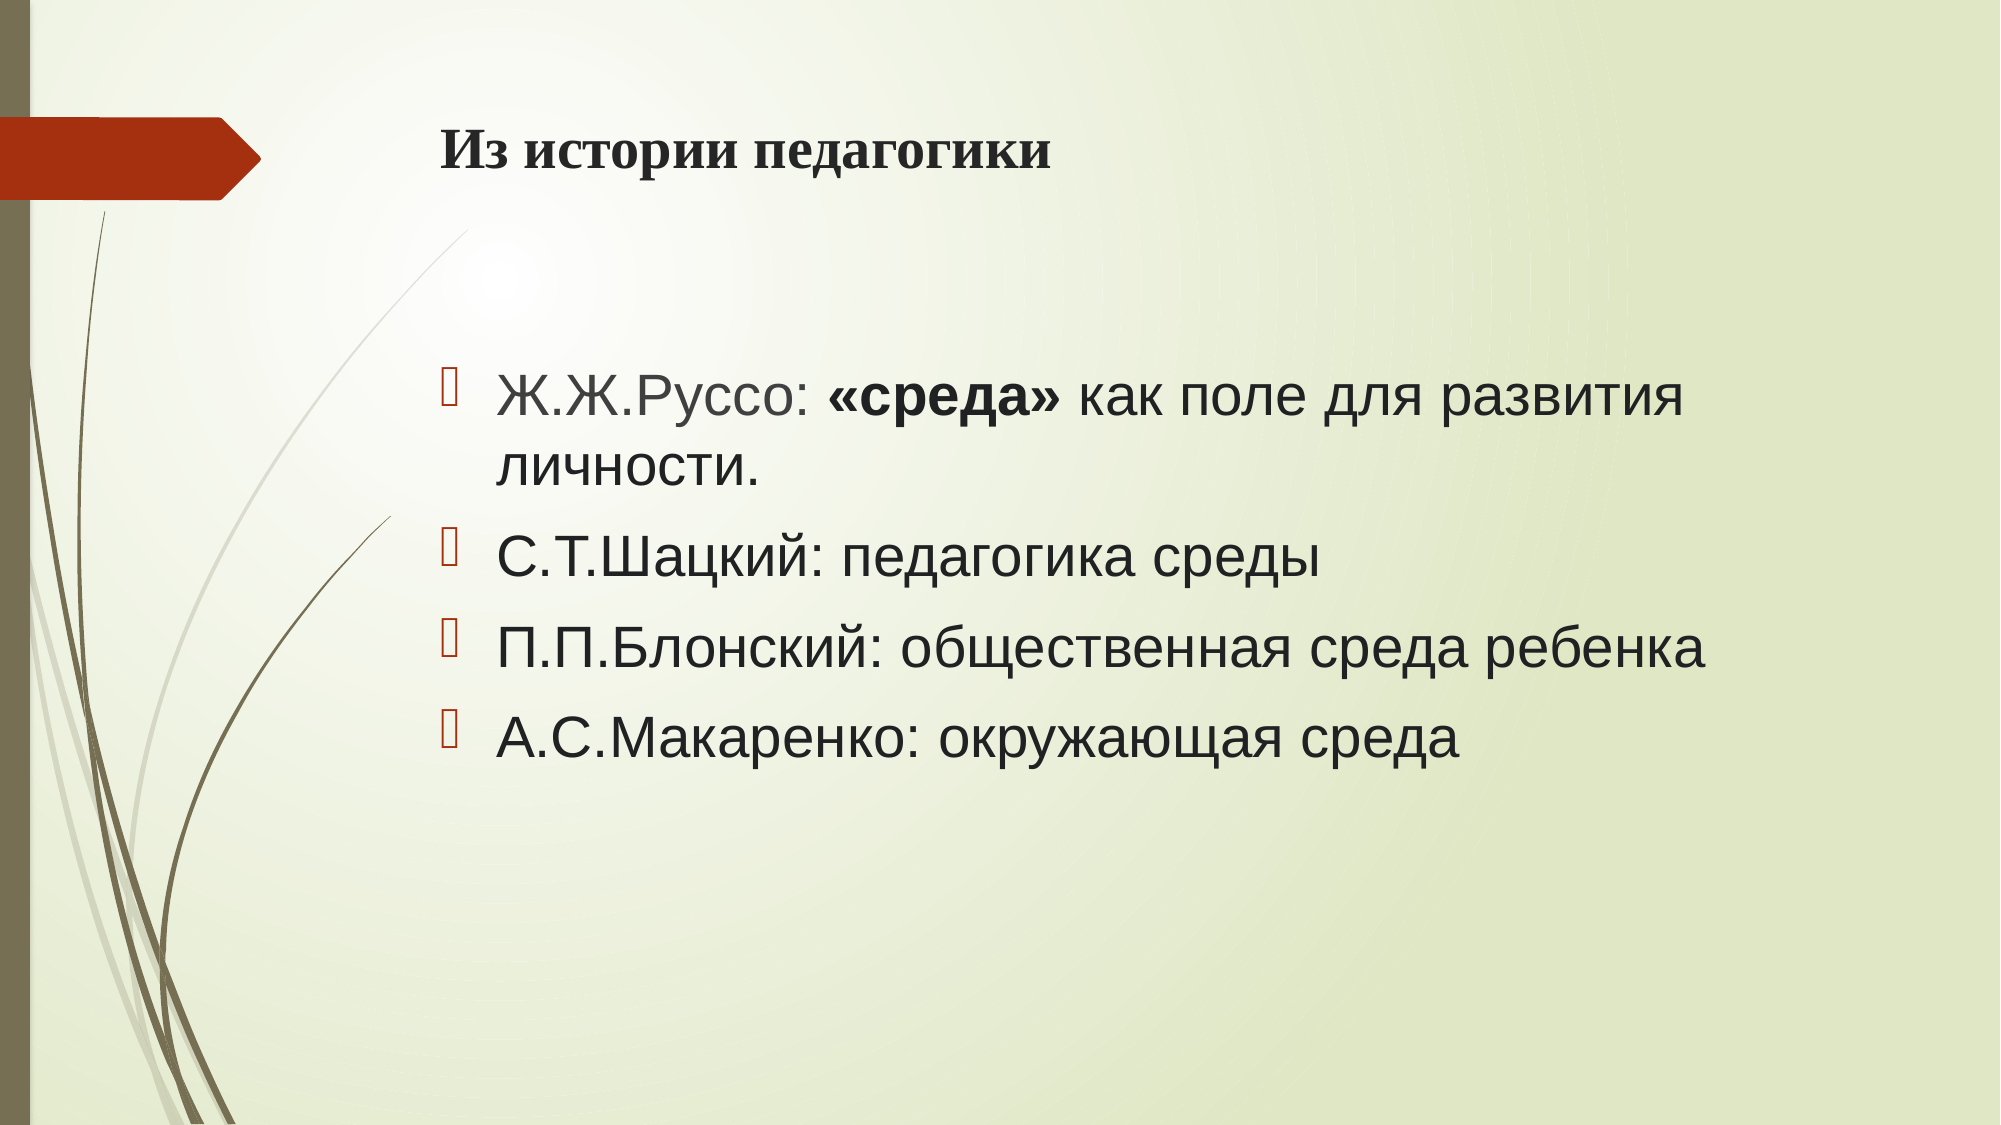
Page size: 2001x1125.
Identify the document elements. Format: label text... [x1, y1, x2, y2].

title Из истории педагогики [425, 102, 1888, 313]
list Ж.Ж.Руссо: «среда» как поле для развития личности. С.Т.Шацкий: педагогика среды П.П.Блонский: общественная среда ребенка А.С.Макаренко: окружающая среда [424, 350, 1888, 970]
